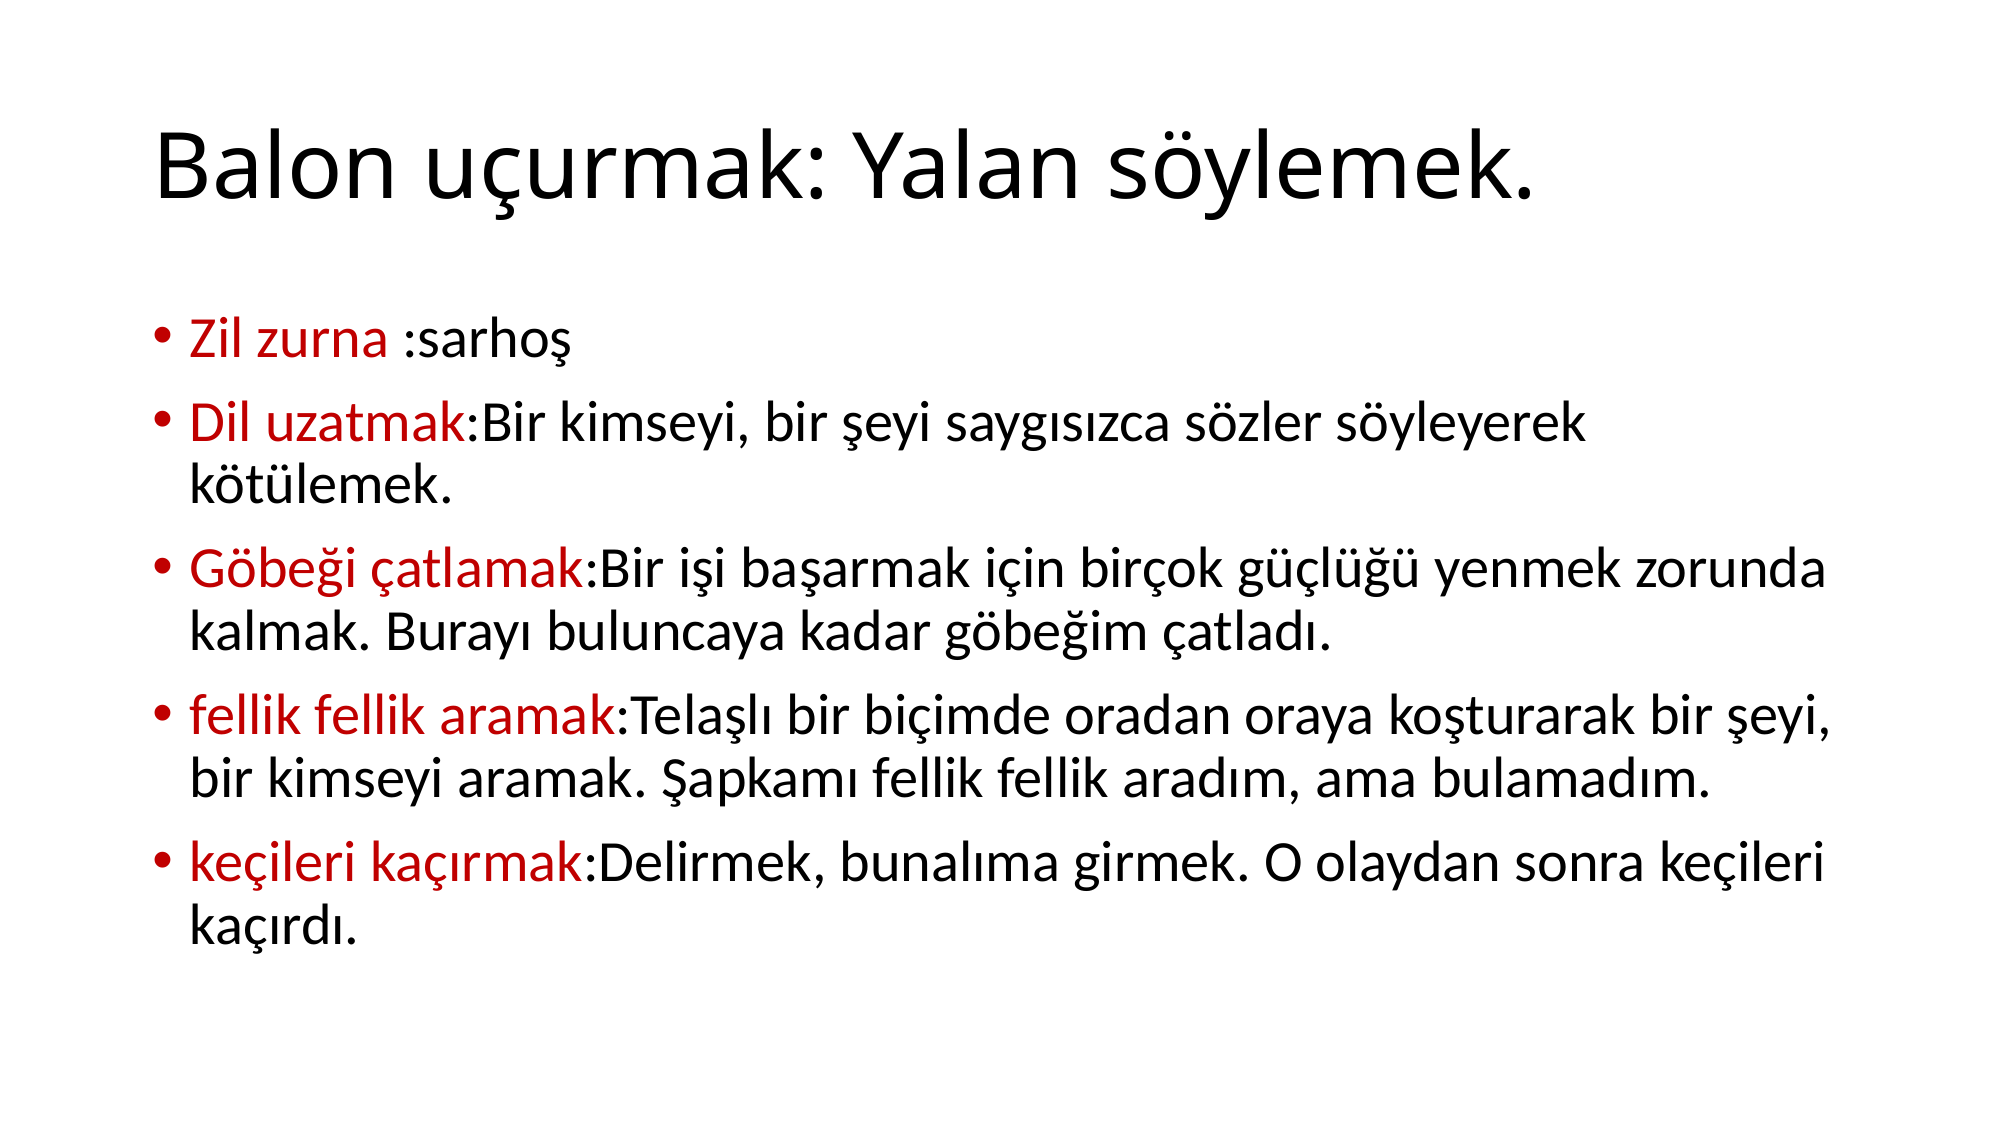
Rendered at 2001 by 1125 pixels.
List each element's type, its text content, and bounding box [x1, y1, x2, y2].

list Zil zurna :sarhoş Dil uzatmak:Bir kimseyi, bir şeyi saygısızca sözler söyleyerek kötülemek. Göbeği çatlamak:Bir işi başarmak için birçok güçlüğü yenmek zorunda kalmak. Burayı buluncaya kadar göbeğim çatladı. fellik fellik aramak:Telaşlı bir biçimde oradan oraya koşturarak bir şeyi, bir kimseyi aramak. Şapkamı fellik fellik aradım, ama bulamadım. keçileri kaçırmak:Delirmek, bunalıma girmek. O olaydan sonra keçileri kaçırdı. [137, 299, 1863, 1014]
title Balon uçurmak: Yalan söylemek. [137, 59, 1863, 278]
